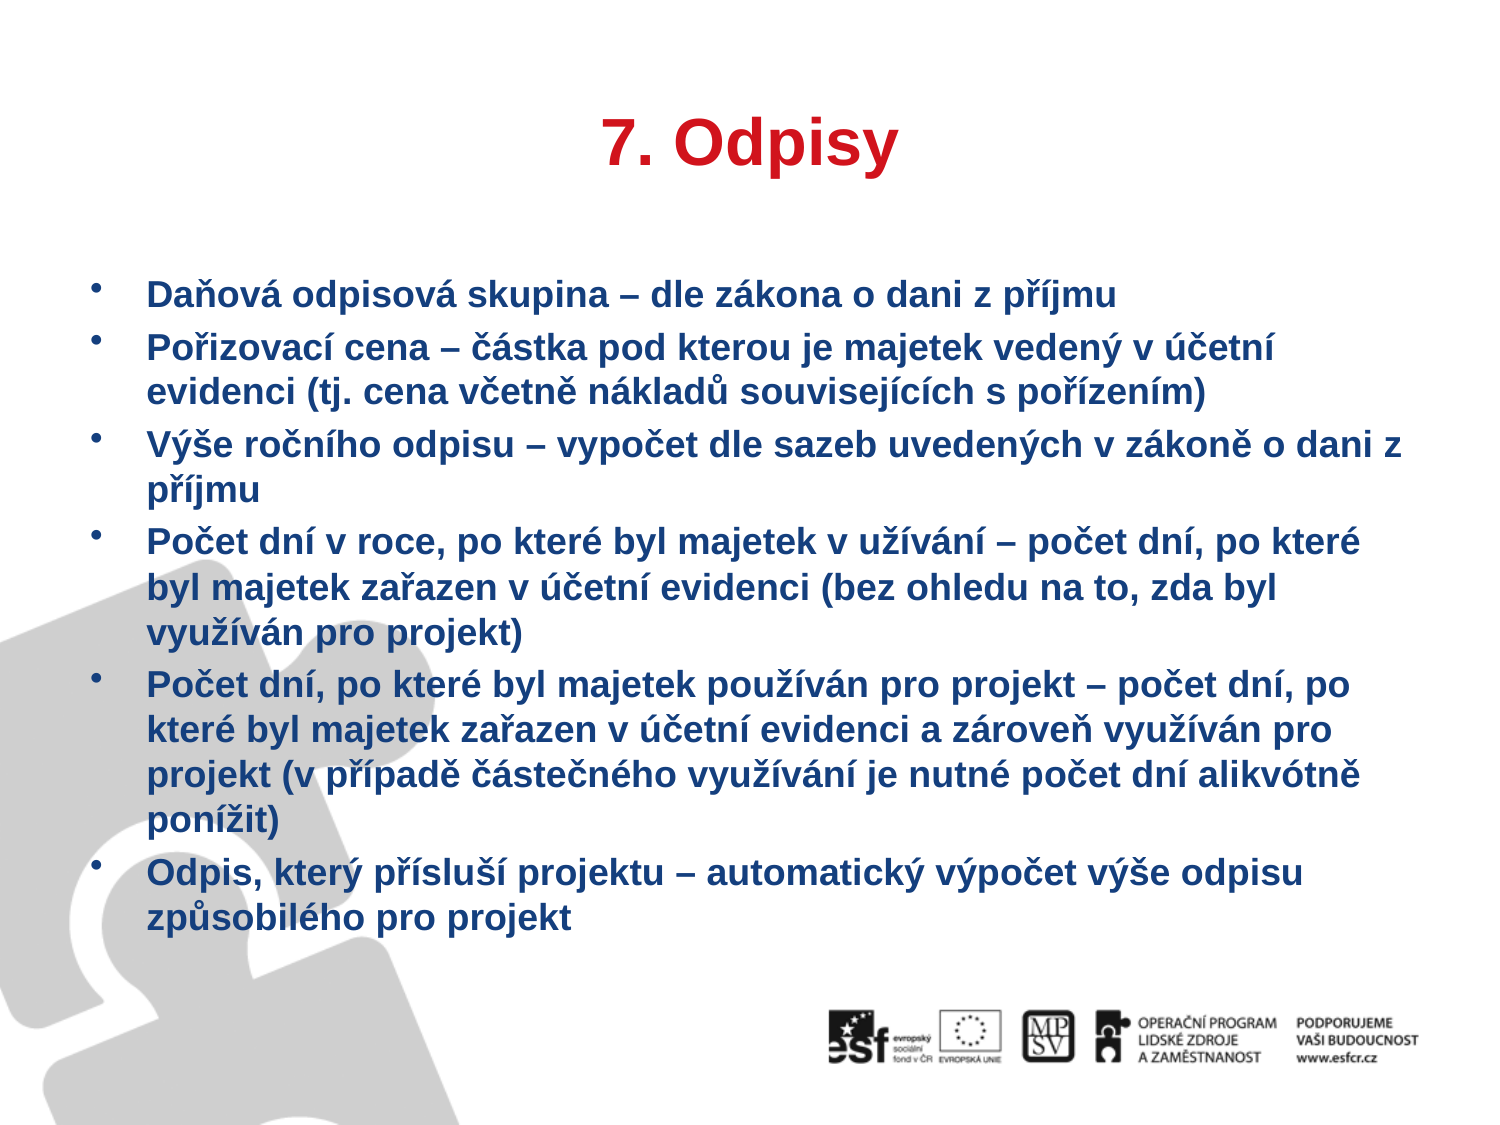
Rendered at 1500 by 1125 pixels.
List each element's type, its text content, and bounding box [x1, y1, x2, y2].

title 7. Odpisy [74, 44, 1426, 233]
list Daňová odpisová skupina – dle zákona o dani z příjmu Pořizovací cena – částka pod kterou je majetek vedený v účetní evidenci (tj. cena včetně nákladů souvisejících s pořízením) Výše ročního odpisu – vypočet dle sazeb uvedených v zákoně o dani z příjmu Počet dní v roce, po které byl majetek v užívání – počet dní, po které byl majetek zařazen v účetní evidenci (bez ohledu na to, zda byl využíván pro projekt) Počet dní, po které byl majetek používán pro projekt – počet dní, po které byl majetek zařazen v účetní evidenci a zároveň využíván pro projekt (v případě částečného využívání je nutné počet dní alikvótně ponížit) Odpis, který přísluší projektu – automatický výpočet výše odpisu způsobilého pro projekt [74, 262, 1426, 1006]
picture [0, 0, 1500, 1125]
